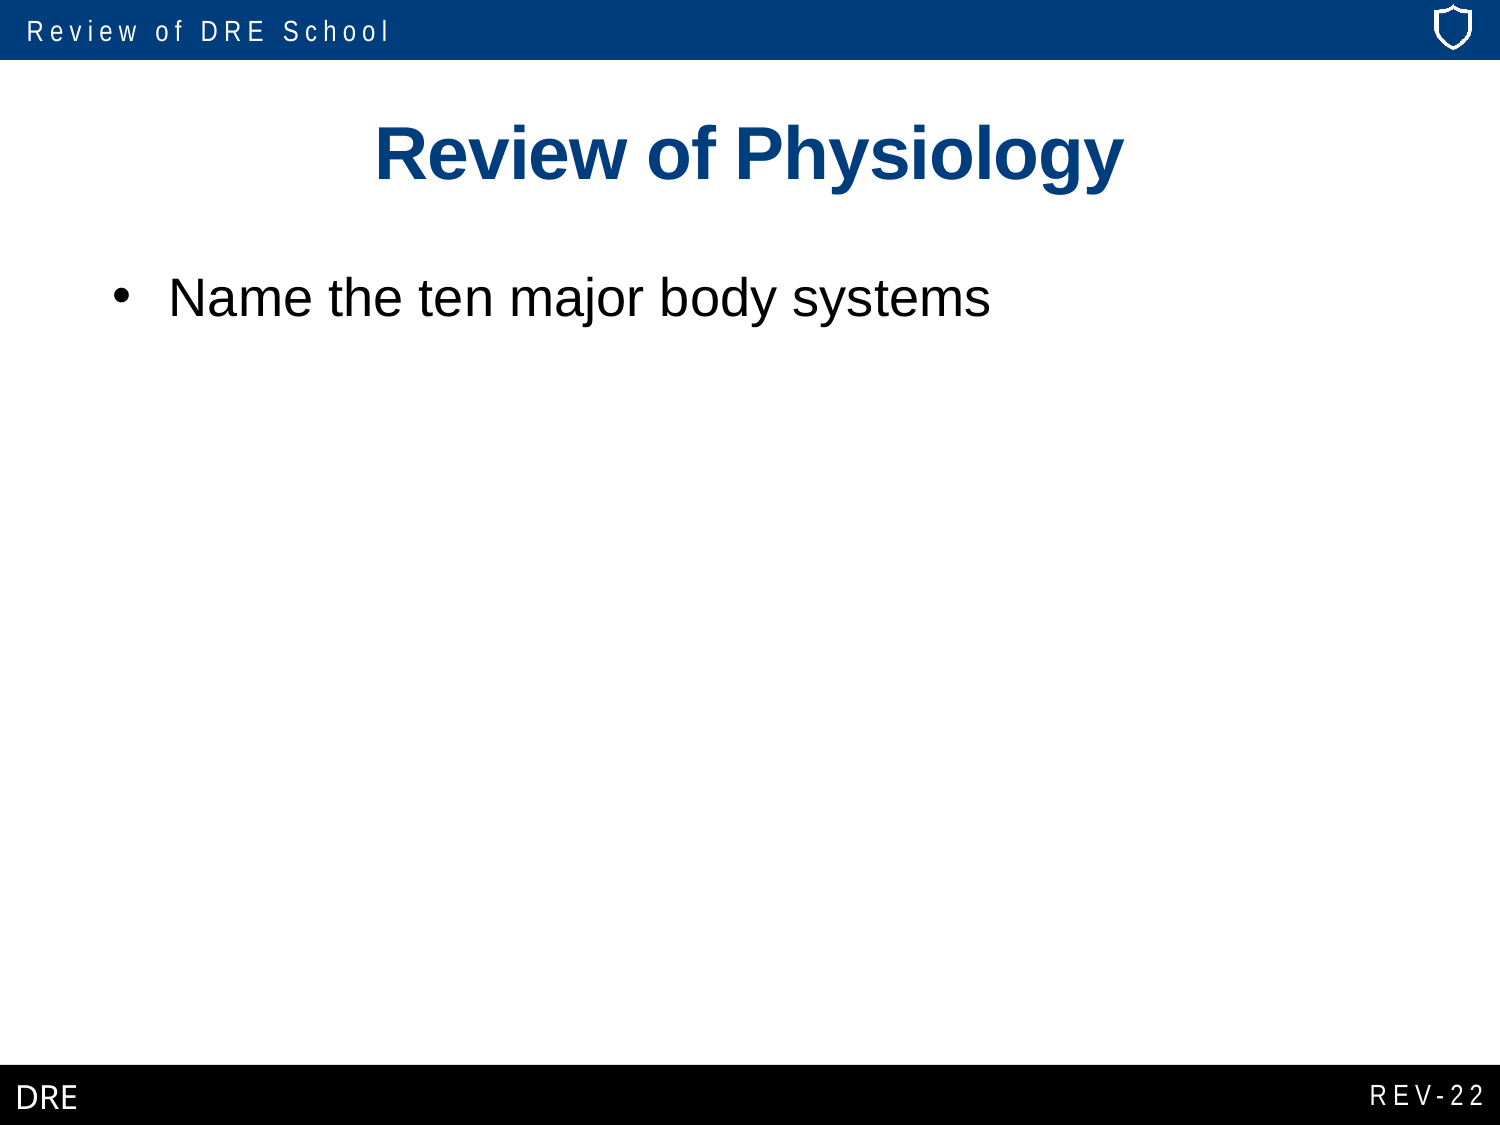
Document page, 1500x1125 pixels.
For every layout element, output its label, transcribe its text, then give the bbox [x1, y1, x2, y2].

list Name the ten major body systems [75, 254, 1425, 1005]
title Review of Physiology [75, 75, 1425, 225]
picture [1434, 4, 1472, 50]
slide_number REV-22 [1218, 1063, 1499, 1124]
